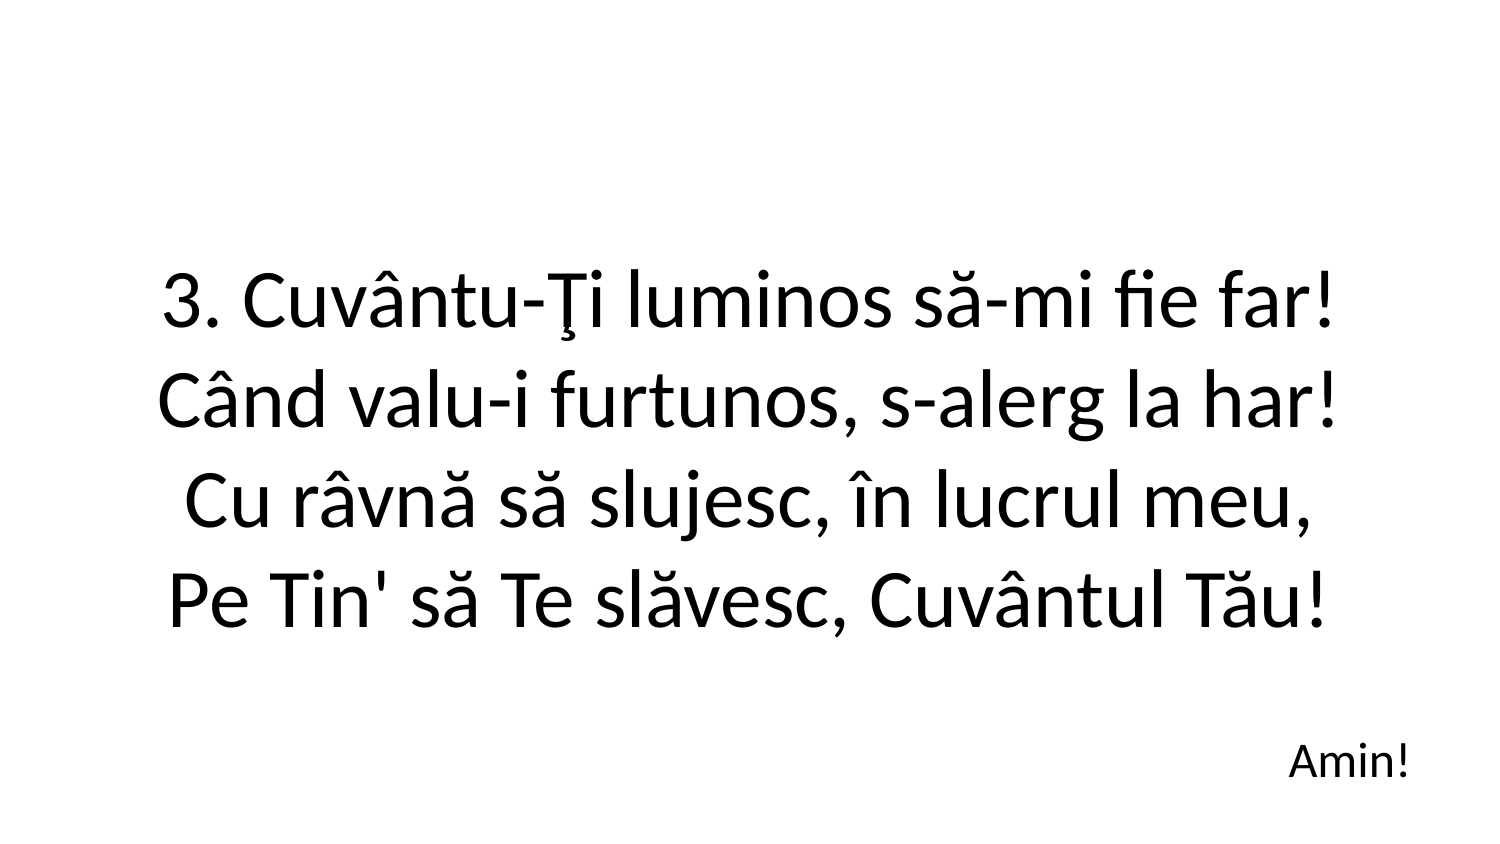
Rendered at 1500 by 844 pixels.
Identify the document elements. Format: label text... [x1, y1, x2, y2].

text_box 3. Cuvântu-Ţi luminos să-mi fie far! Când valu-i furtunos, s-alerg la har! Cu râvnă să slujesc, în lucrul meu, Pe Tin' să Te slăvesc, Cuvântul Tău! [142, 192, 1358, 652]
text_box Amin! [1273, 674, 1427, 795]
